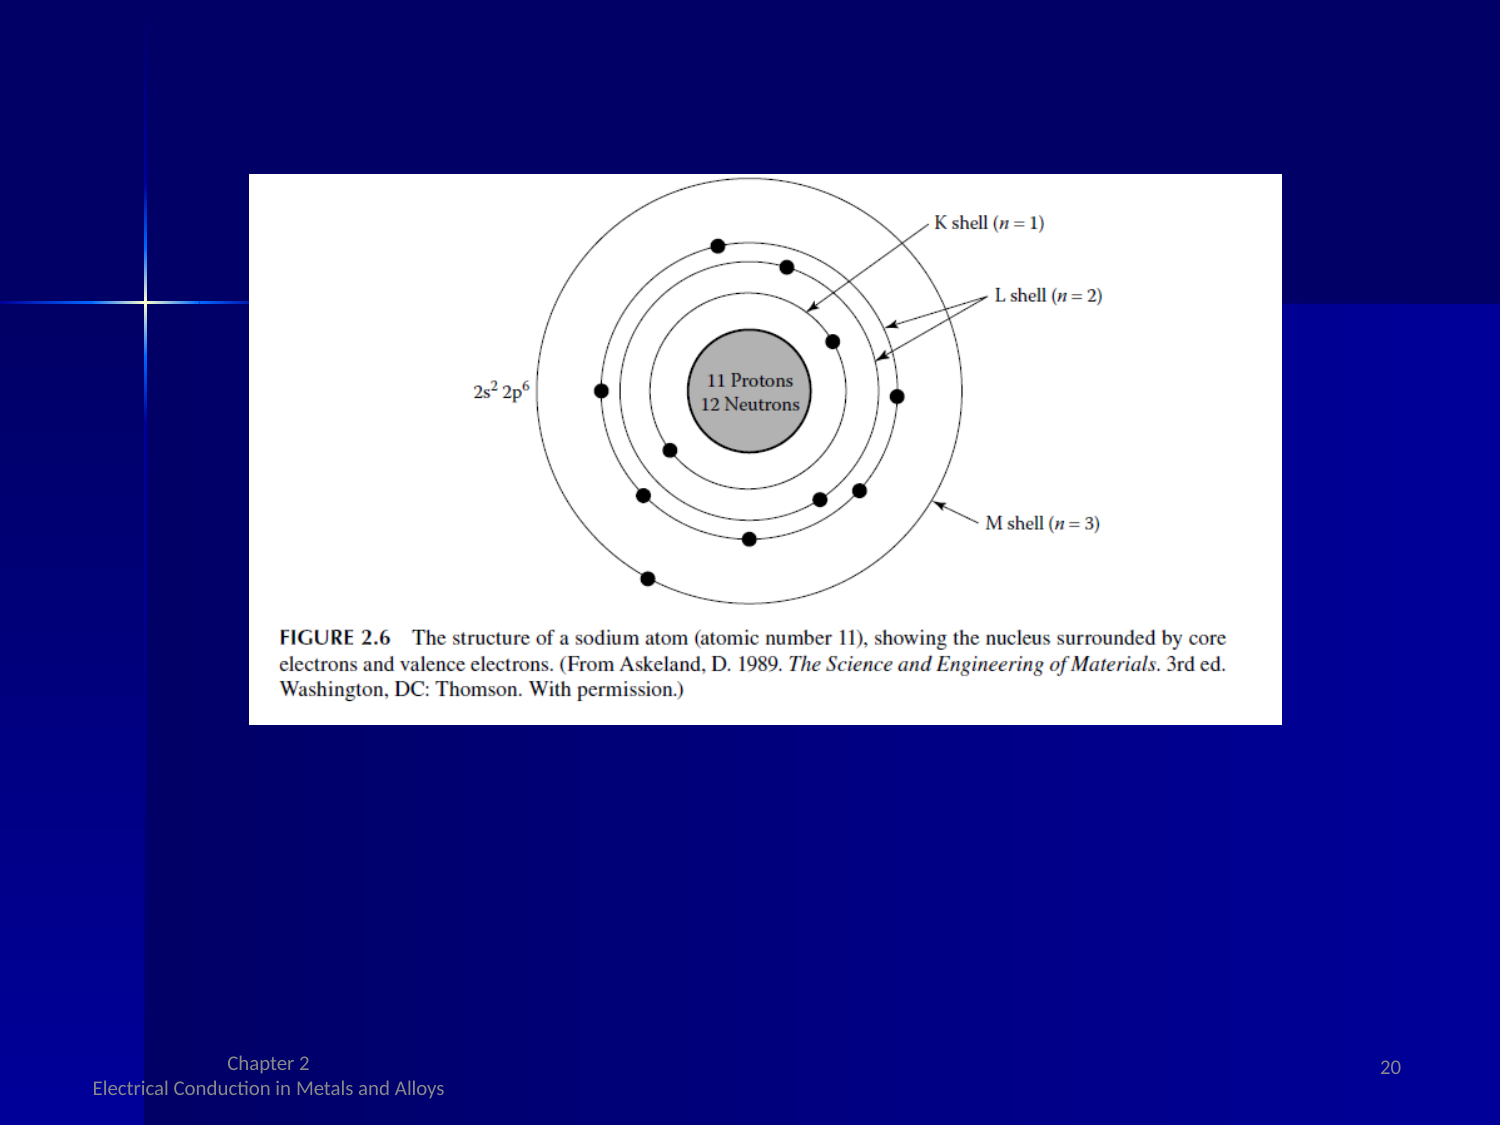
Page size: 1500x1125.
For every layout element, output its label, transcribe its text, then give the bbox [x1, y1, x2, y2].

picture [249, 174, 1282, 726]
slide_number Chapter 2 Electrical Conduction in Metals and Alloys [74, 1037, 463, 1113]
